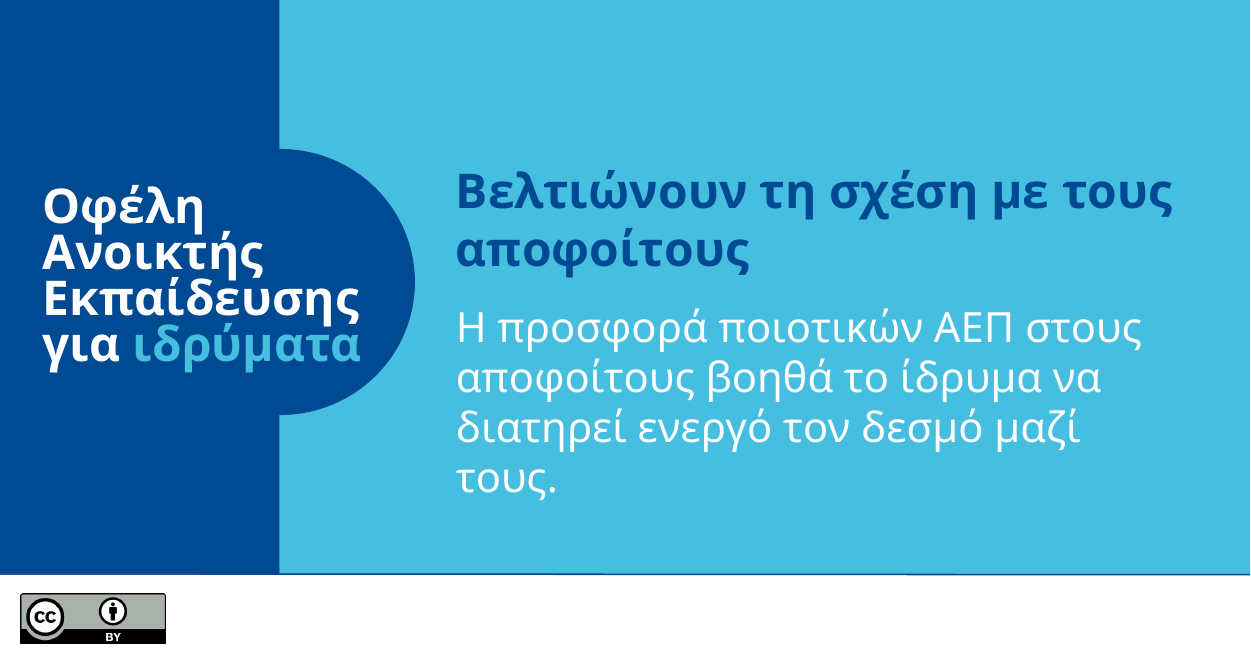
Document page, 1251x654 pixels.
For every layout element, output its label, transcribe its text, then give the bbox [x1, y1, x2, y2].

text_box Οφέλη Ανοικτής Εκπαίδευσης για ιδρύματα [27, 171, 382, 386]
text_box [382, 194, 415, 370]
picture [20, 592, 166, 645]
text_box [0, 582, 1250, 654]
text_box Βελτιώνουν τη σχέση με τους αποφοίτους Η προσφορά ποιοτικών ΑΕΠ στους αποφοίτους βοηθά το ίδρυμα να διατηρεί ενεργό τον δεσμό μαζί τους. [440, 145, 1191, 516]
text_box [0, 0, 280, 573]
text_box [206, 148, 355, 171]
text_box [196, 386, 365, 416]
